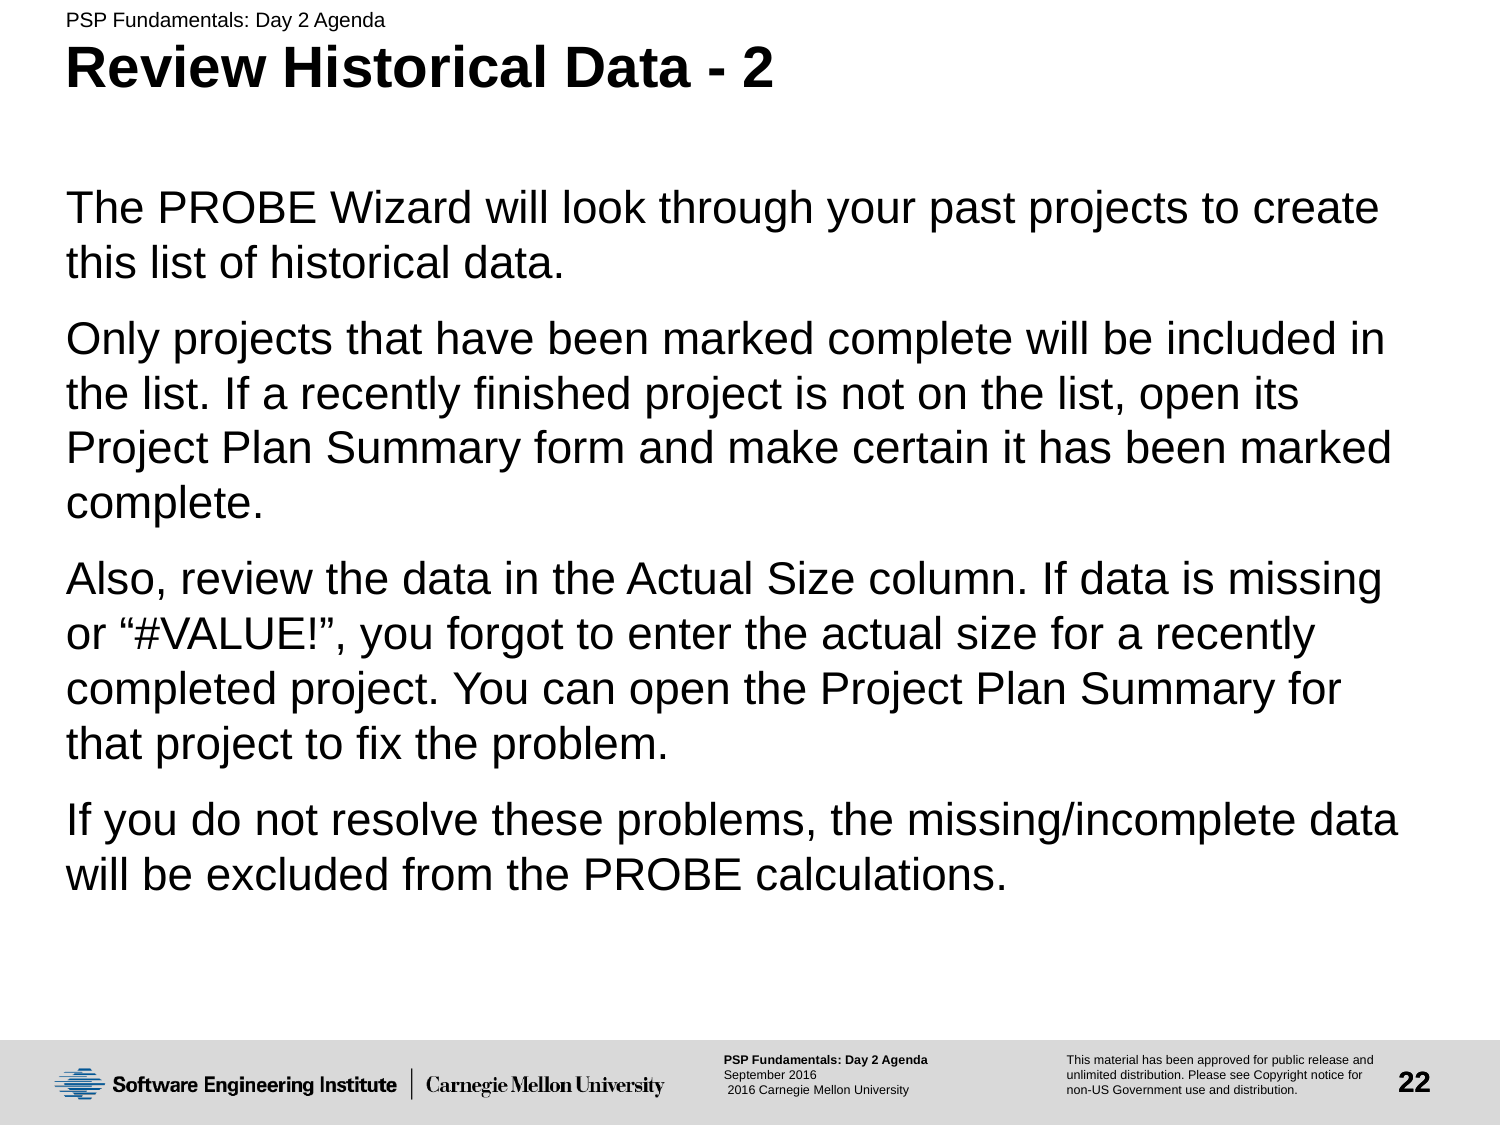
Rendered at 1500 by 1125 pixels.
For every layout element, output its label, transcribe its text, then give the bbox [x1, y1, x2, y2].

title Review Historical Data - 2 [65, 37, 1430, 148]
picture [46, 1061, 673, 1104]
list The PROBE Wizard will look through your past projects to create this list of historical data. Only projects that have been marked complete will be included in the list. If a recently finished project is not on the list, open its Project Plan Summary form and make certain it has been marked complete. Also, review the data in the Actual Size column. If data is missing or “#VALUE!”, you forgot to enter the actual size for a recently completed project. You can open the Project Plan Summary for that project to fix the problem. If you do not resolve these problems, the missing/incomplete data will be excluded from the PROBE calculations. [65, 177, 1431, 1000]
